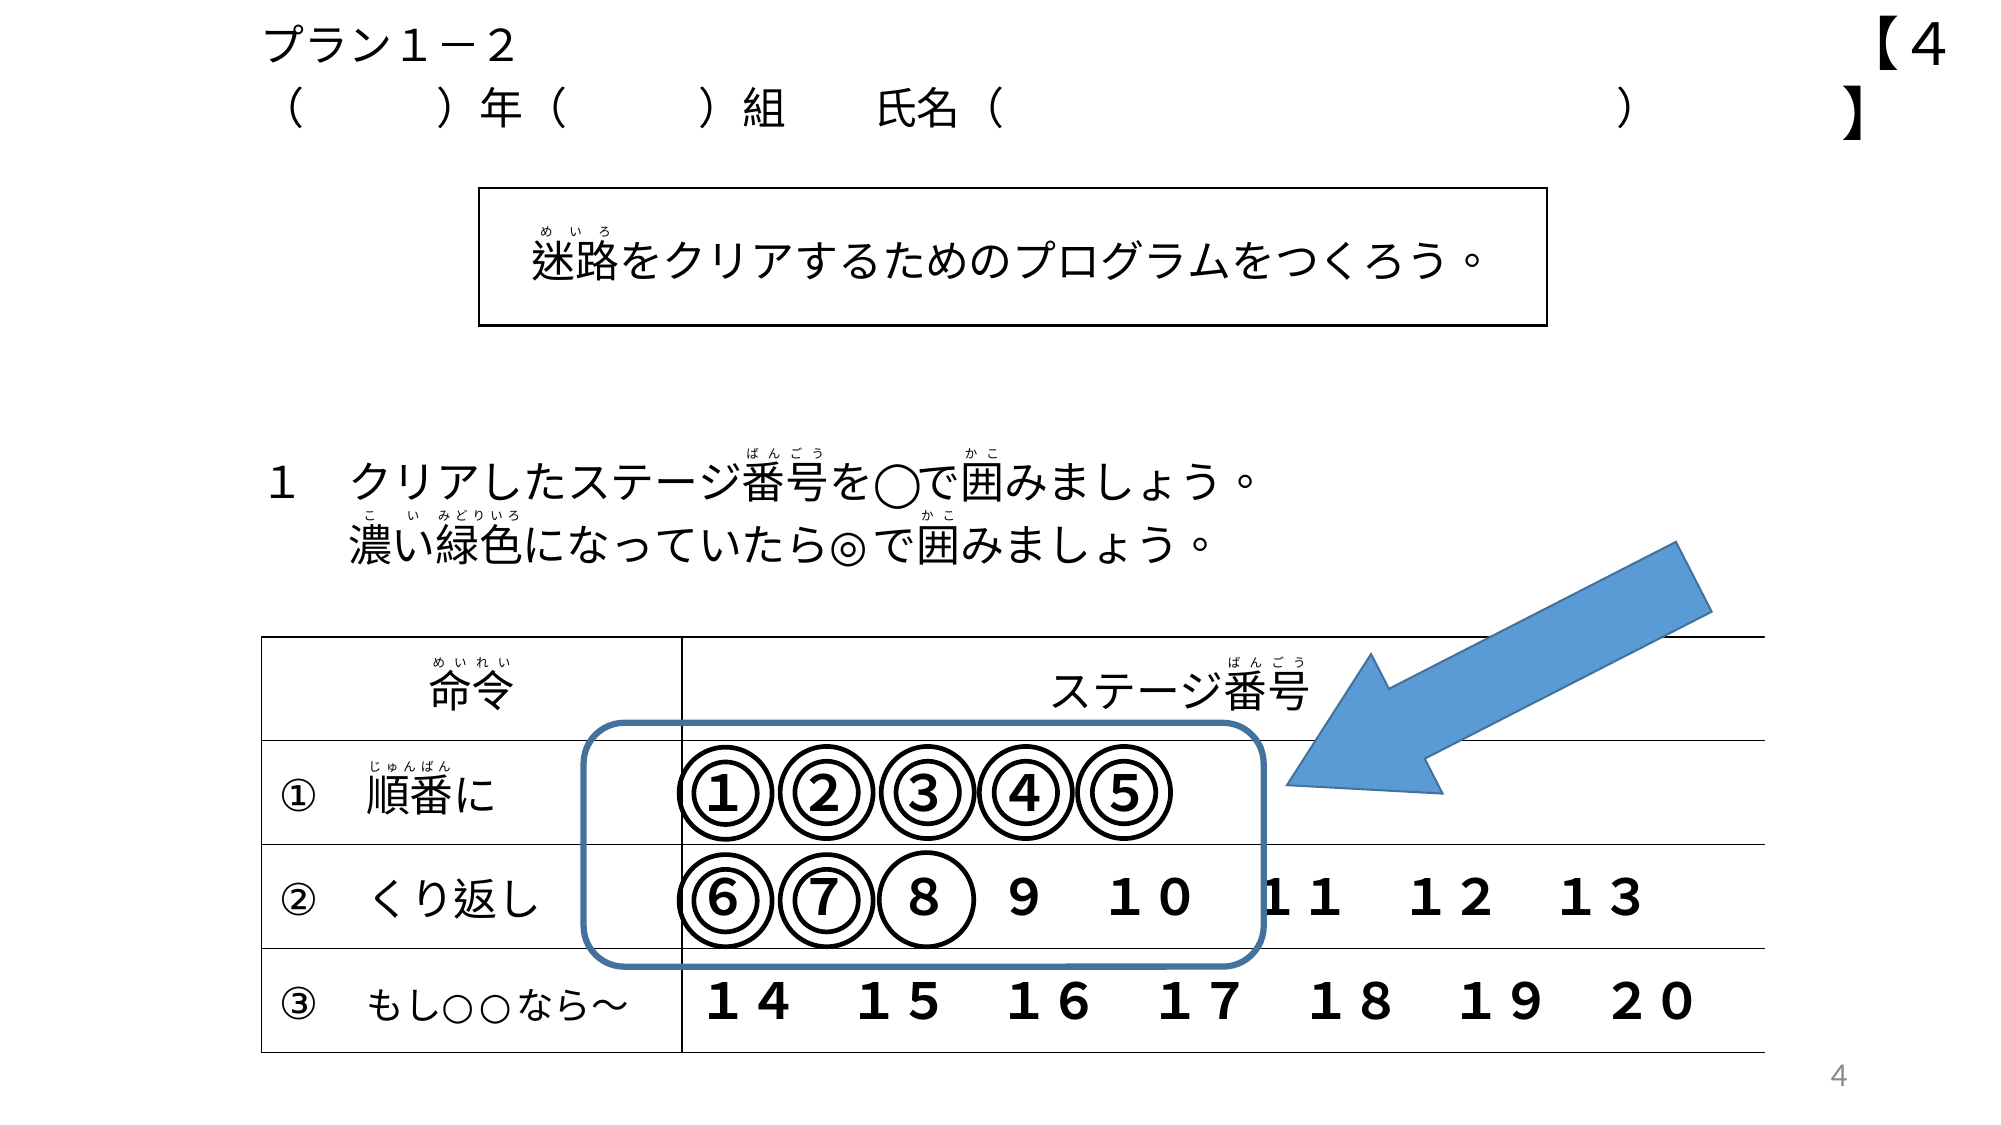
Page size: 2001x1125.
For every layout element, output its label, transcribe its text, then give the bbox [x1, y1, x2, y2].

slide_number 4 [1765, 1042, 1863, 1103]
text_box 【４】 [1827, 0, 1998, 155]
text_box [260, 11, 1765, 1125]
